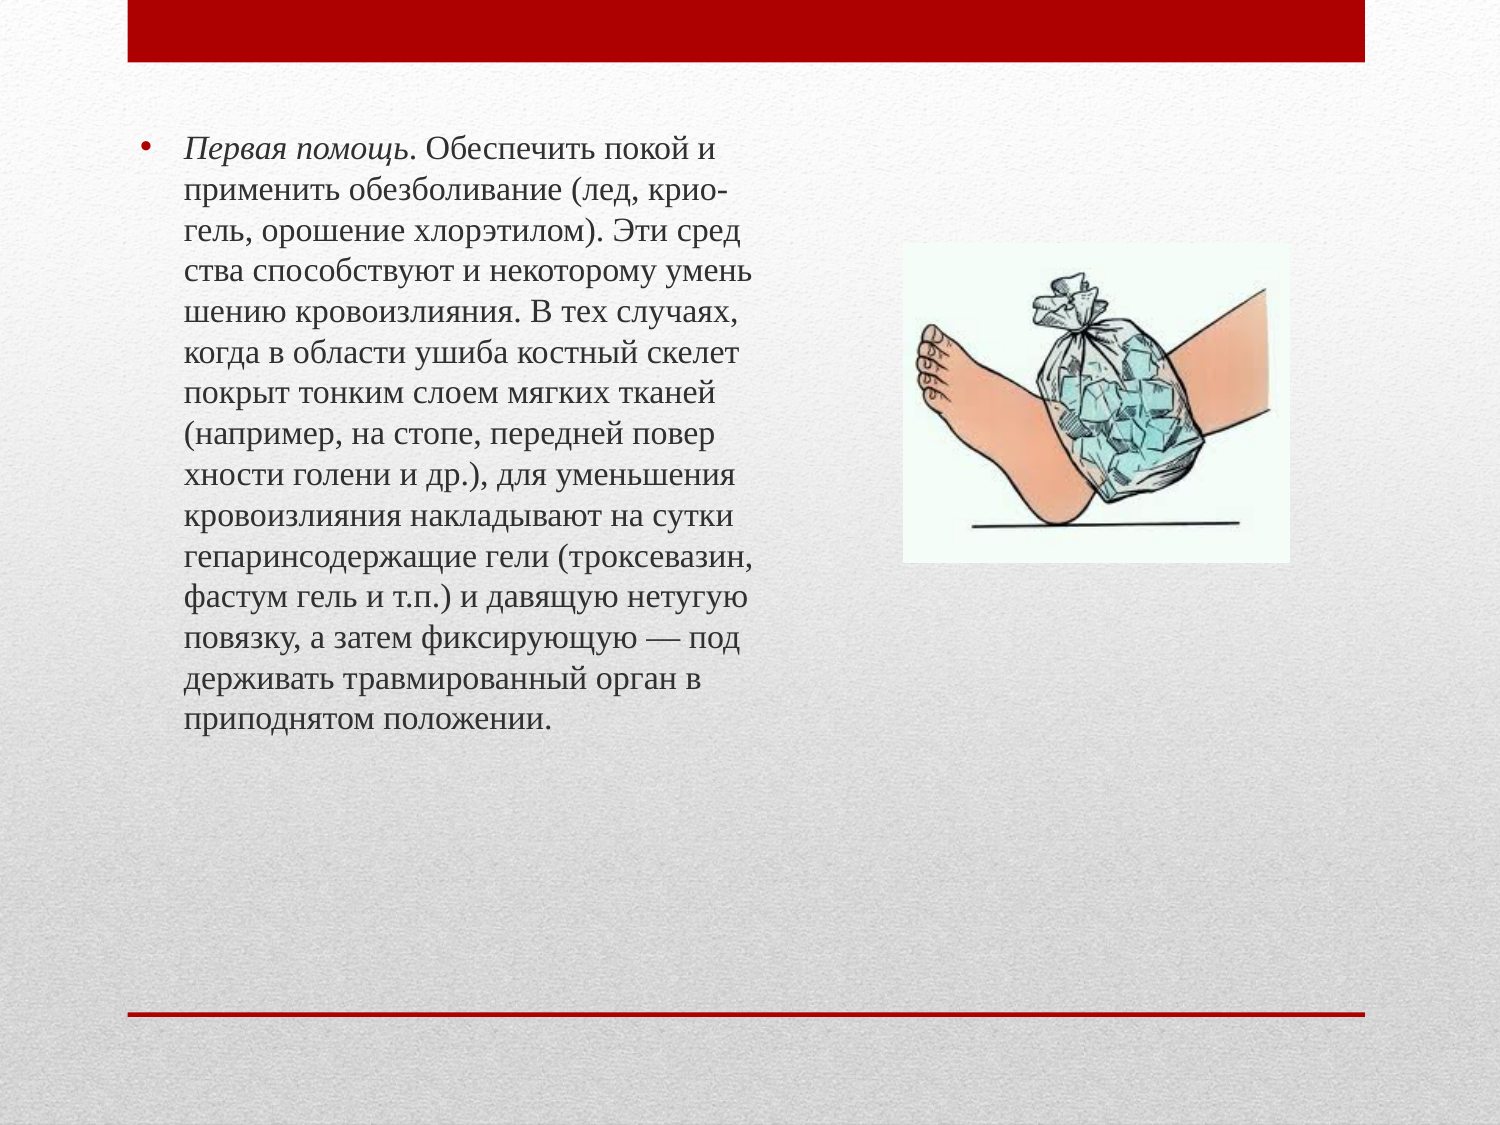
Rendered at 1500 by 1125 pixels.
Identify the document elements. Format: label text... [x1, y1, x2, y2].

list Первая помощь. Обеспечить покой и применить обезболивание (лед, крио-гель, орошение хлорэтилом). Эти сред­ства способствуют и некоторому умень­шению кровоизлияния. В тех случаях, когда в области ушиба костный скелет покрыт тонким слоем мягких тканей (например, на стопе, передней повер­хности голени и др.), для уменьшения кровоизлияния накладывают на сутки гепаринсодержащие гели (троксевазин, фастум гель и т.п.) и давящую нетугую повязку, а затем фиксирующую — под­держивать травмированный орган в при­поднятом положении. [125, 112, 774, 750]
picture [902, 242, 1291, 564]
